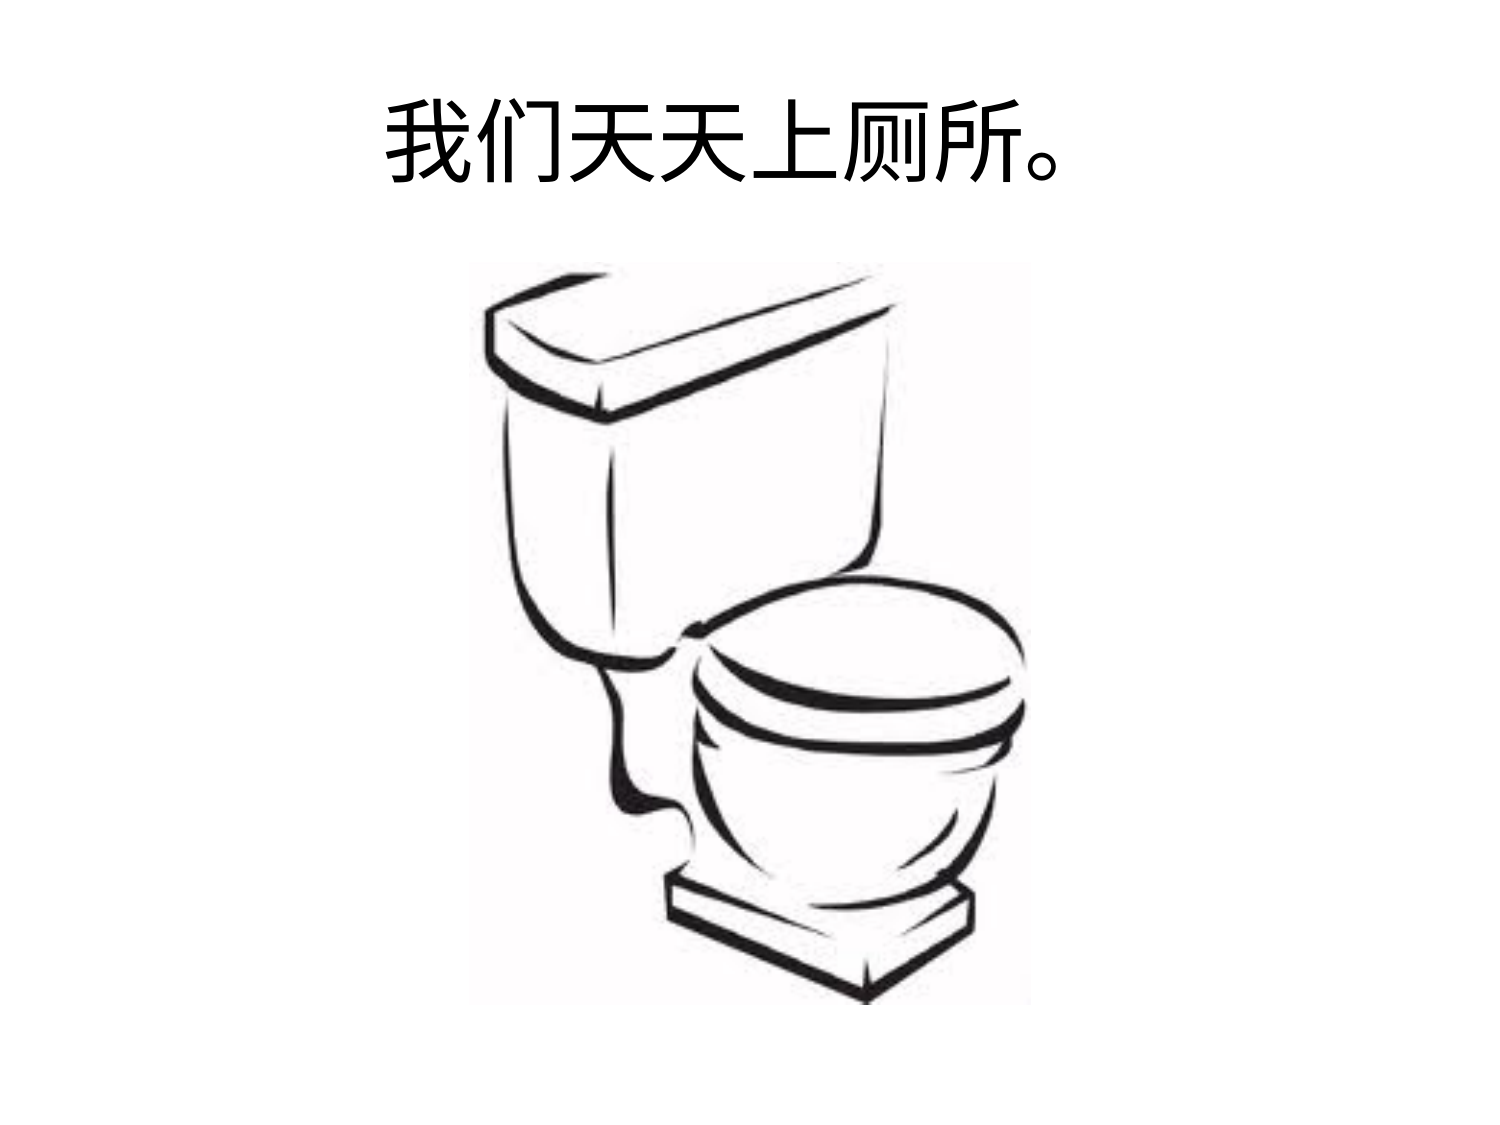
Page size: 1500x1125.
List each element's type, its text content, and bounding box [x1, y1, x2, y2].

title 我们天天上厕所。 [75, 45, 1425, 233]
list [74, 262, 1426, 1006]
